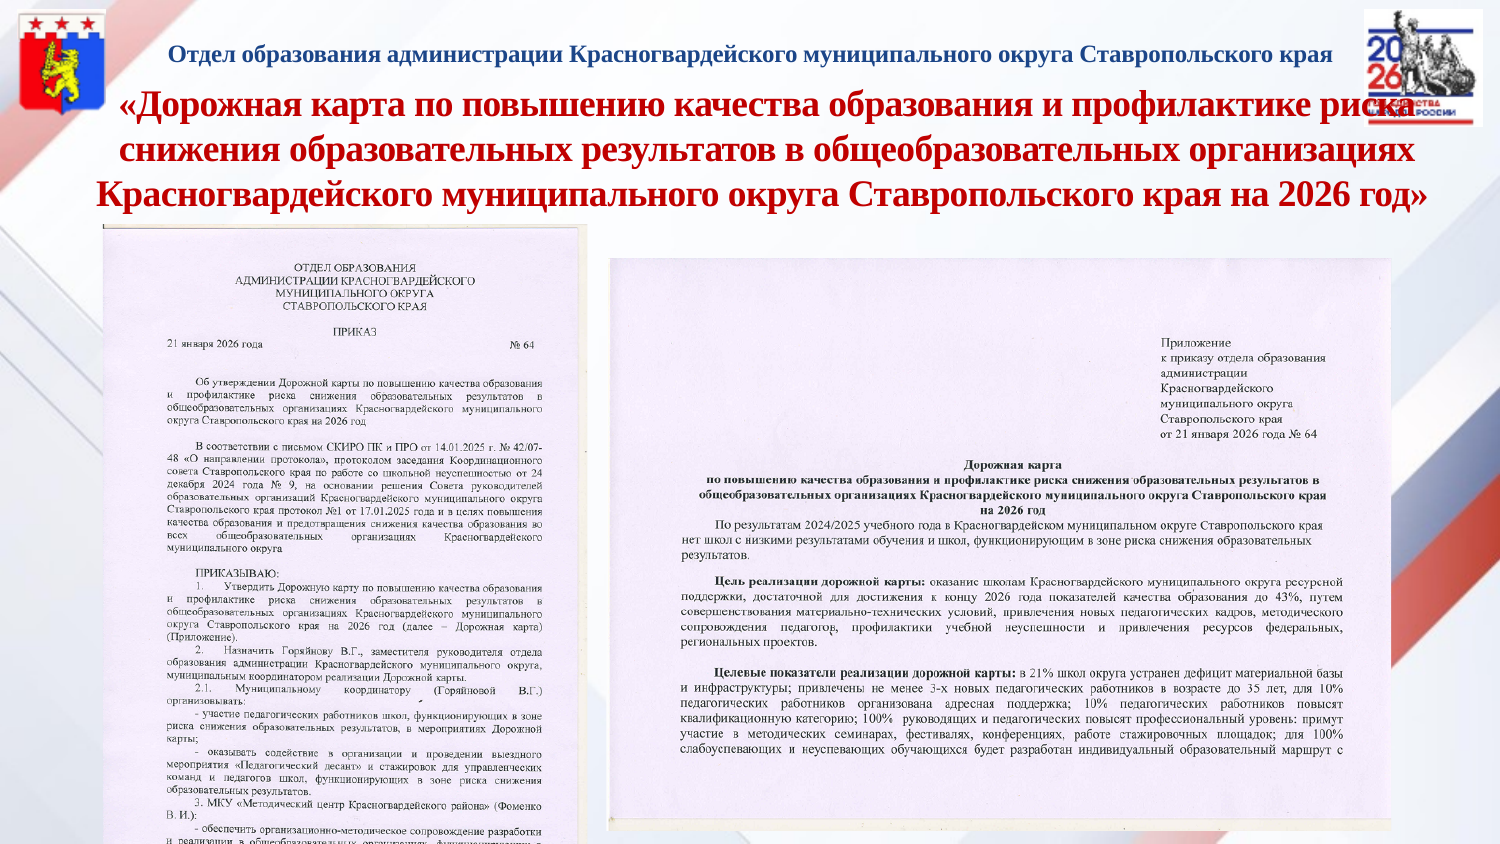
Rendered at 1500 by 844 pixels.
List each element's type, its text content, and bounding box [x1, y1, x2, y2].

text_box Отдел образования администрации Красногвардейского муниципального округа Ставропольского края [108, 35, 1363, 71]
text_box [102, 223, 588, 844]
text_box «Дорожная карта по повышению качества образования и профилактике риска снижения образовательных результатов в общеобразовательных организациях Красногвардейского муниципального округа Ставропольского края на 2026 год» [63, 71, 1471, 221]
picture [0, 0, 1500, 844]
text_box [605, 257, 1392, 831]
